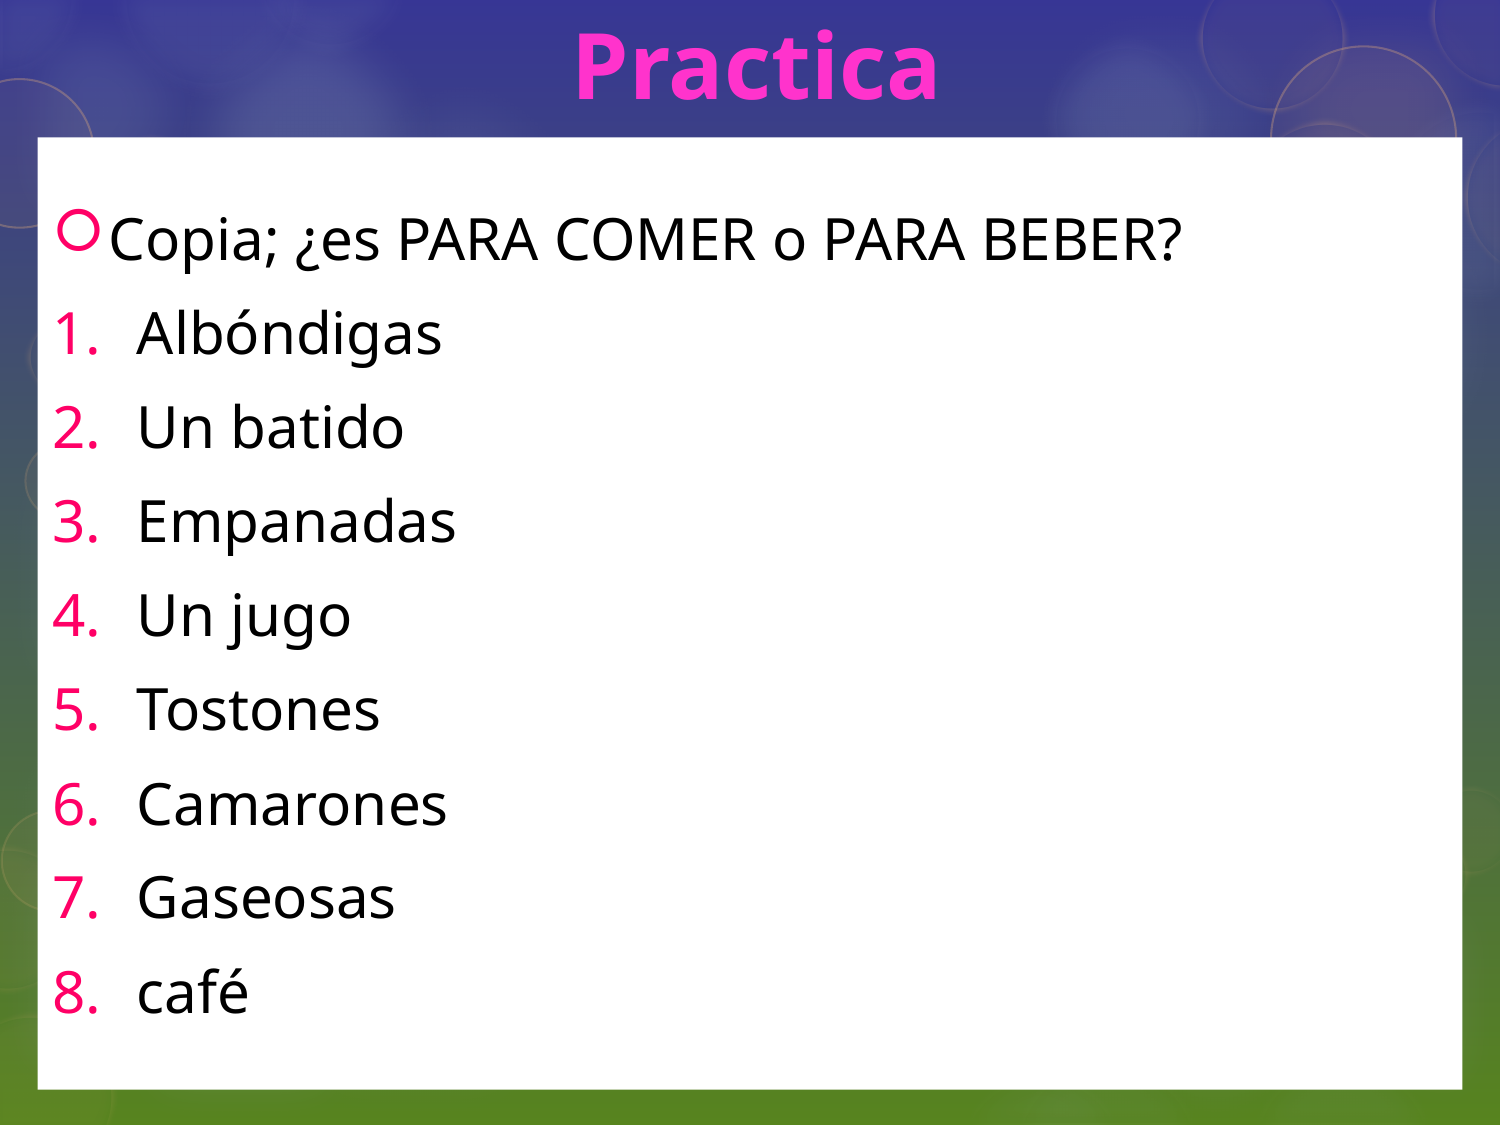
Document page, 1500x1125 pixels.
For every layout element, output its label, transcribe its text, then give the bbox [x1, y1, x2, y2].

title Practica [99, 0, 1438, 140]
list Copia; ¿es PARA COMER o PARA BEBER? Albóndigas Un batido Empanadas Un jugo Tostones Camarones Gaseosas café [37, 137, 1463, 1090]
